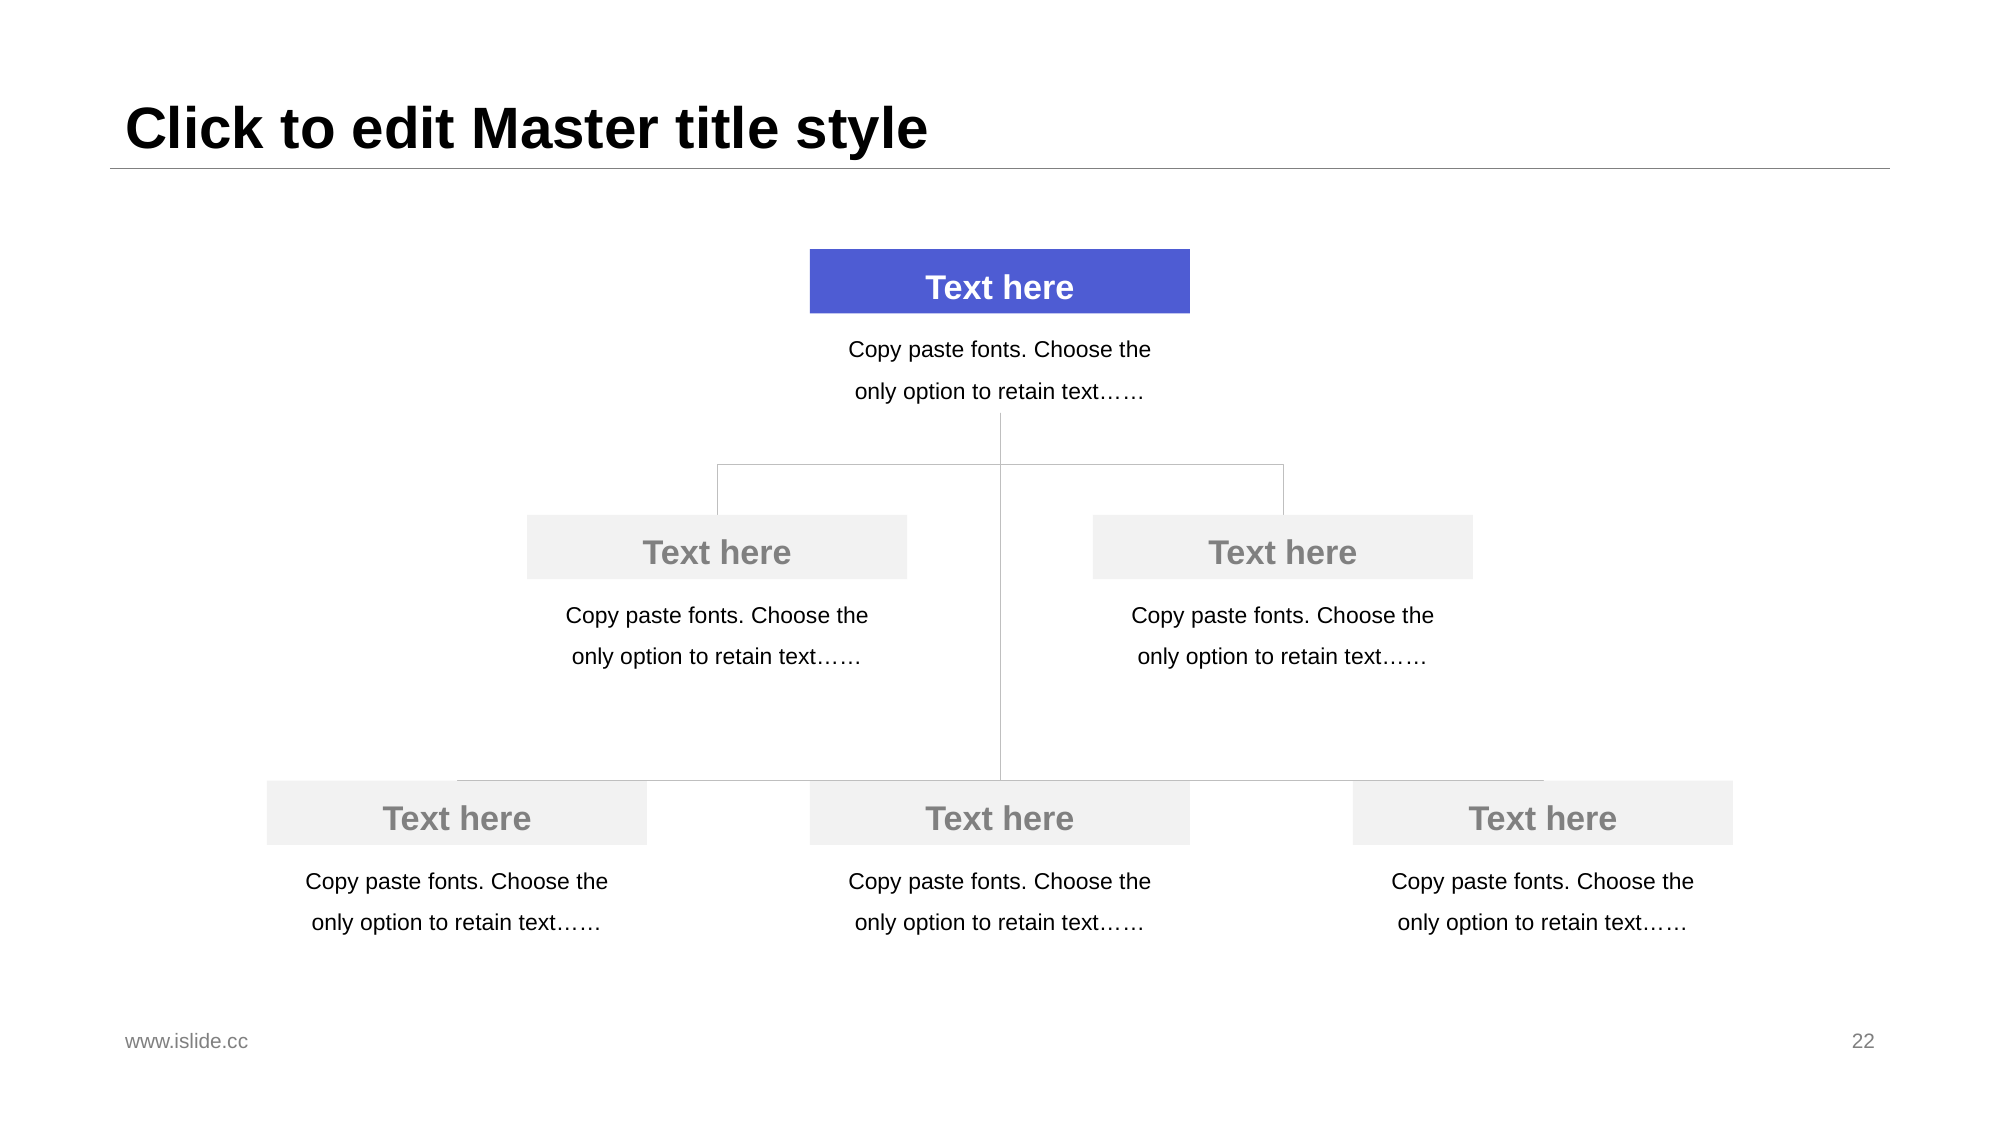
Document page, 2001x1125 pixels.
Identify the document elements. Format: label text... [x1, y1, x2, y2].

footer www.islide.cc [109, 1023, 790, 1058]
slide_number 22 [1412, 1023, 1890, 1058]
title Click to edit Master title style [109, 0, 1890, 169]
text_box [266, 249, 1733, 945]
